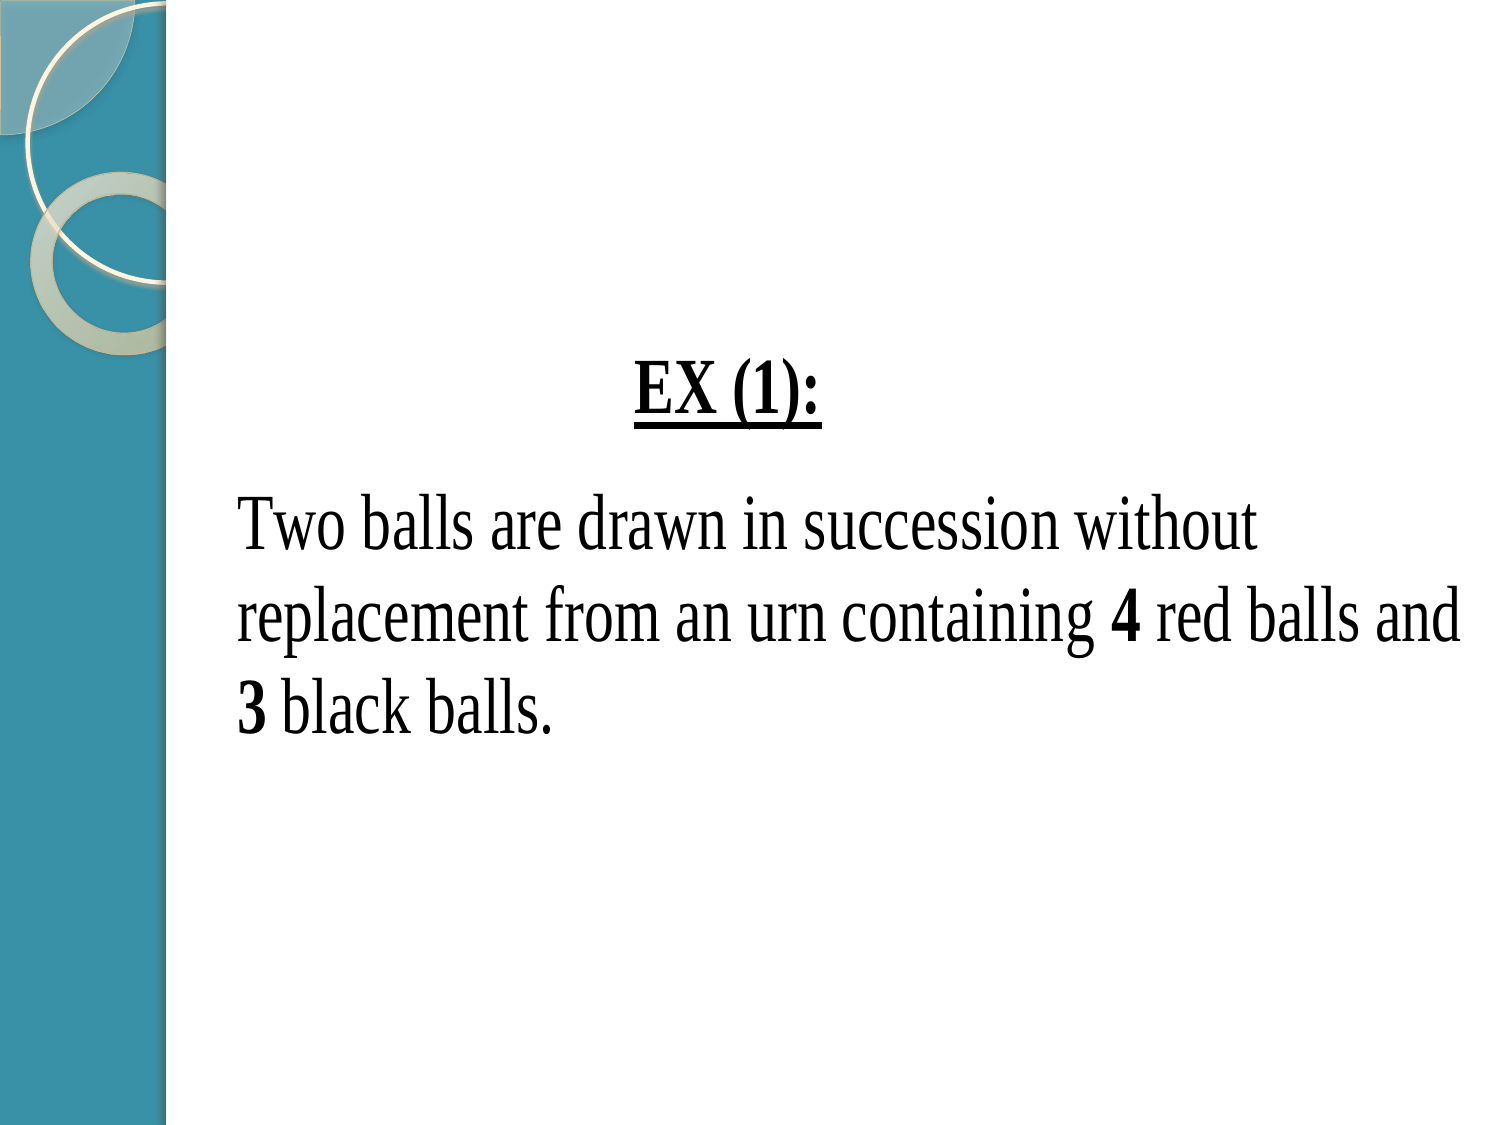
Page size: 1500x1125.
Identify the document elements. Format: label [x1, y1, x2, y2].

text_box [0, 339, 1500, 753]
